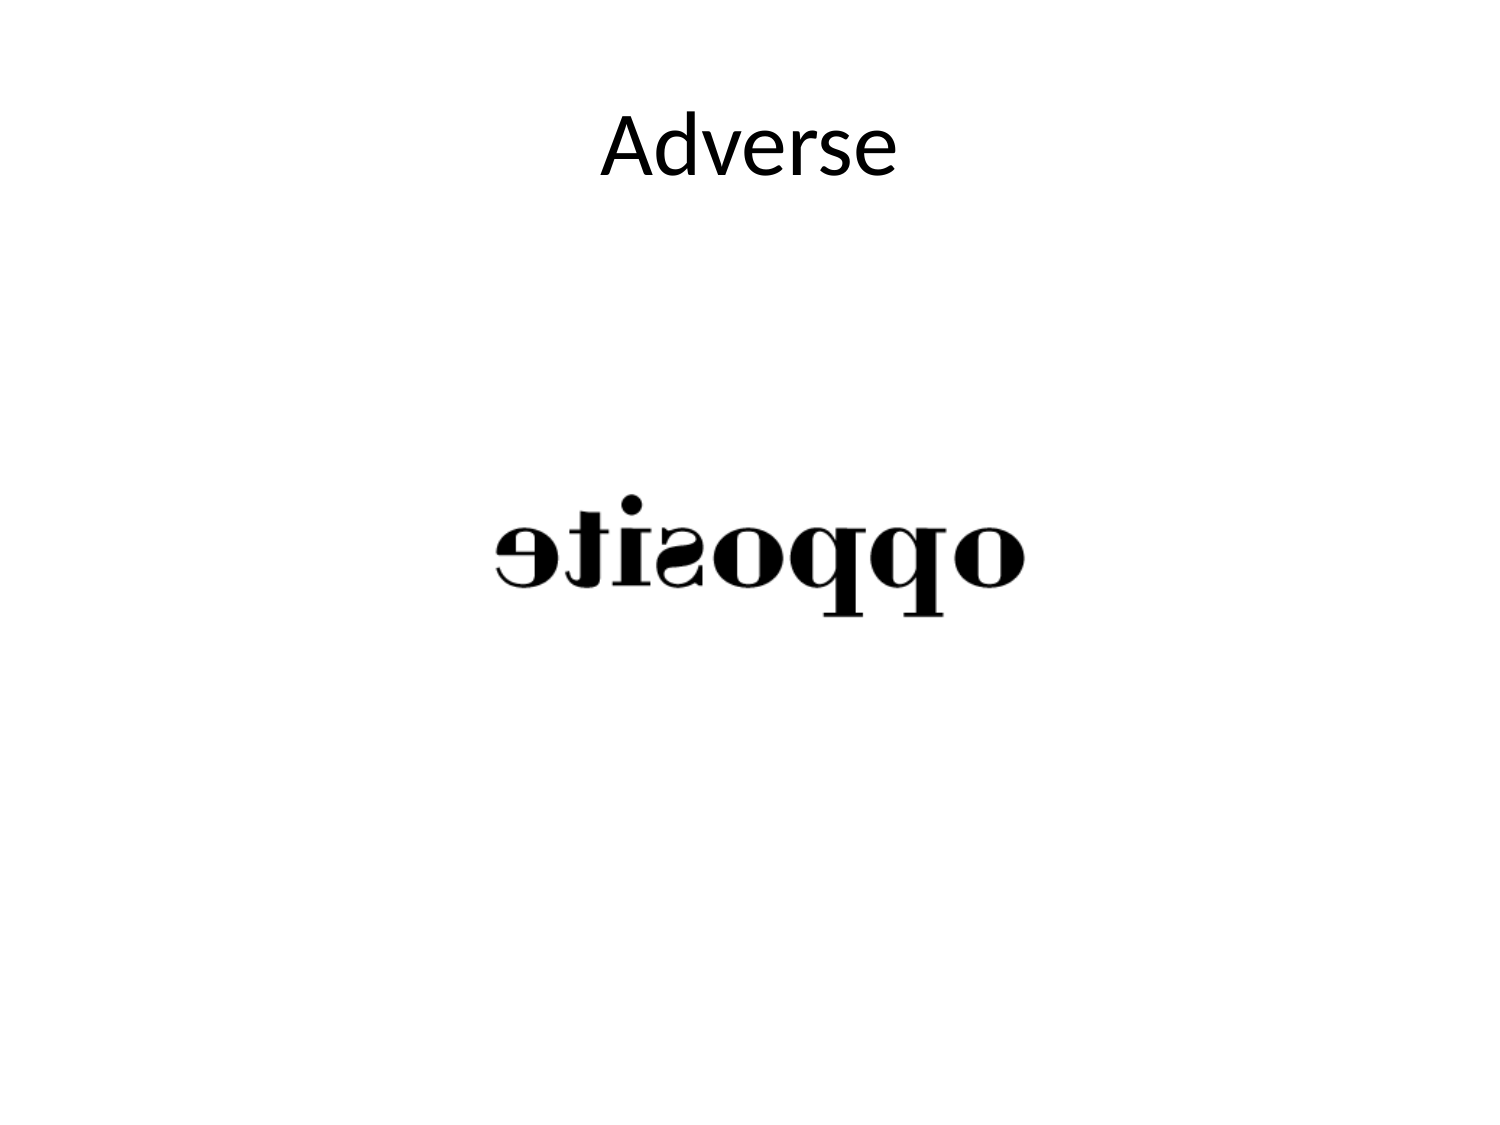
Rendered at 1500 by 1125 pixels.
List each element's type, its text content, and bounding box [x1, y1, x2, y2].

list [399, 224, 1122, 947]
title Adverse [75, 45, 1425, 233]
